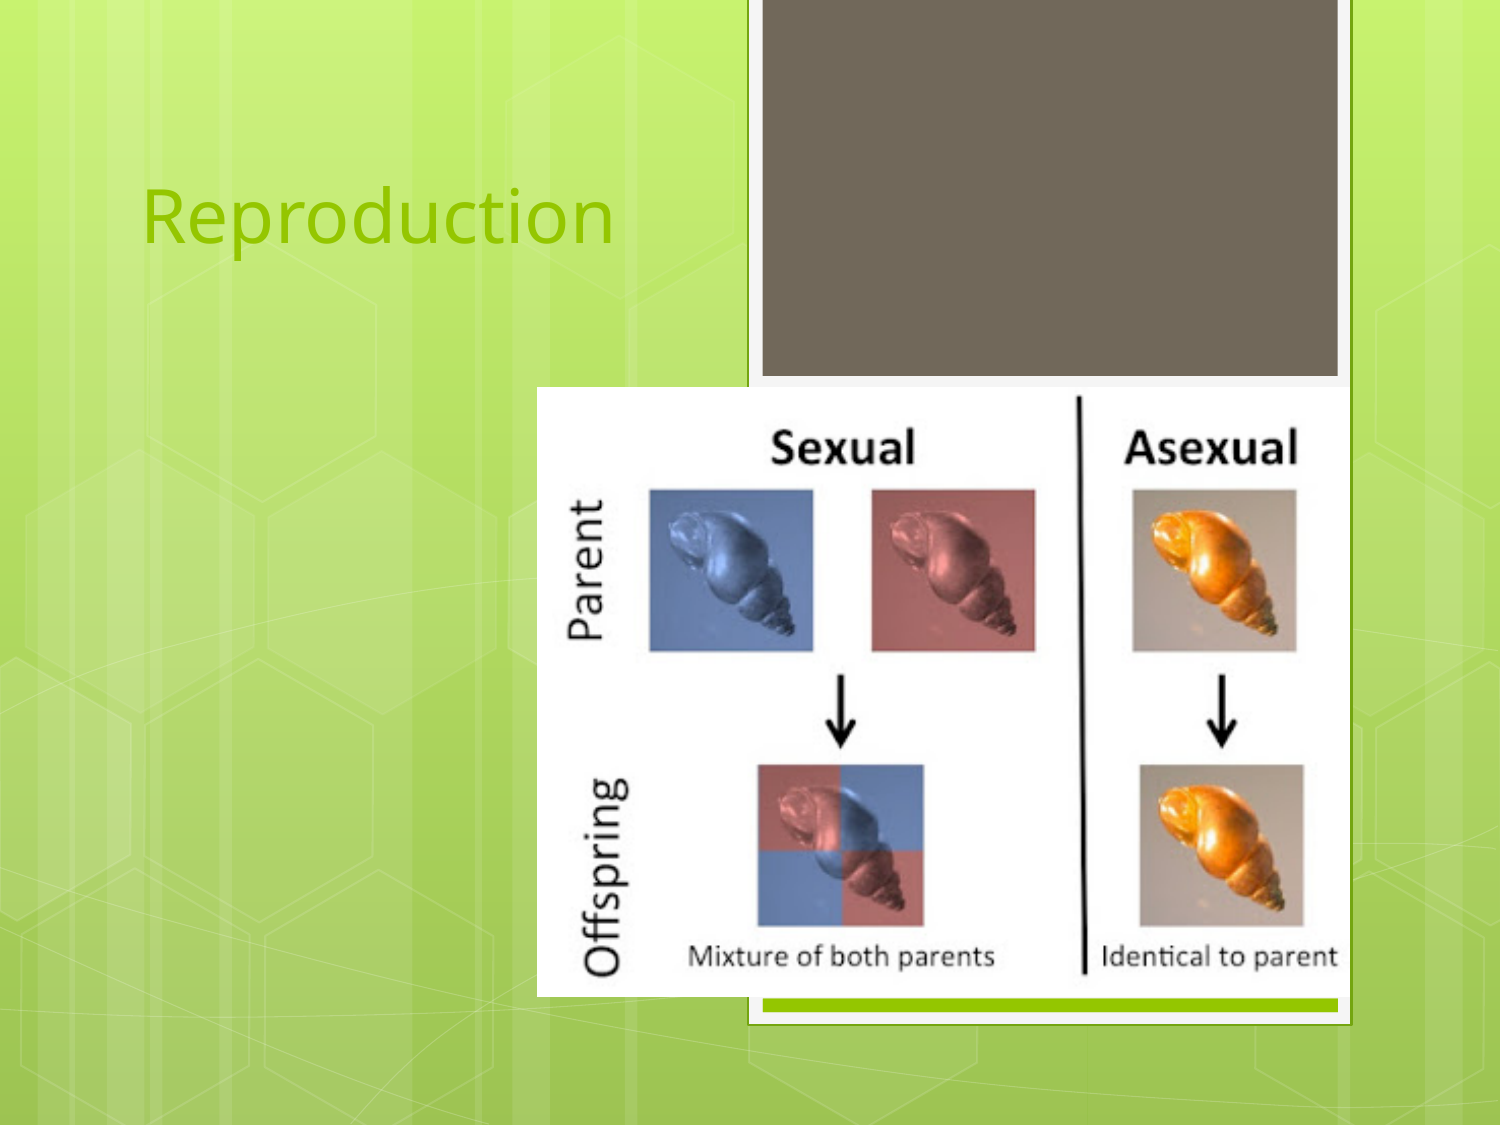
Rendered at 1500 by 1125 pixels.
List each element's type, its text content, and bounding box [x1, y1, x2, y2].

title Reproduction [125, 24, 1400, 267]
picture [537, 387, 1351, 998]
